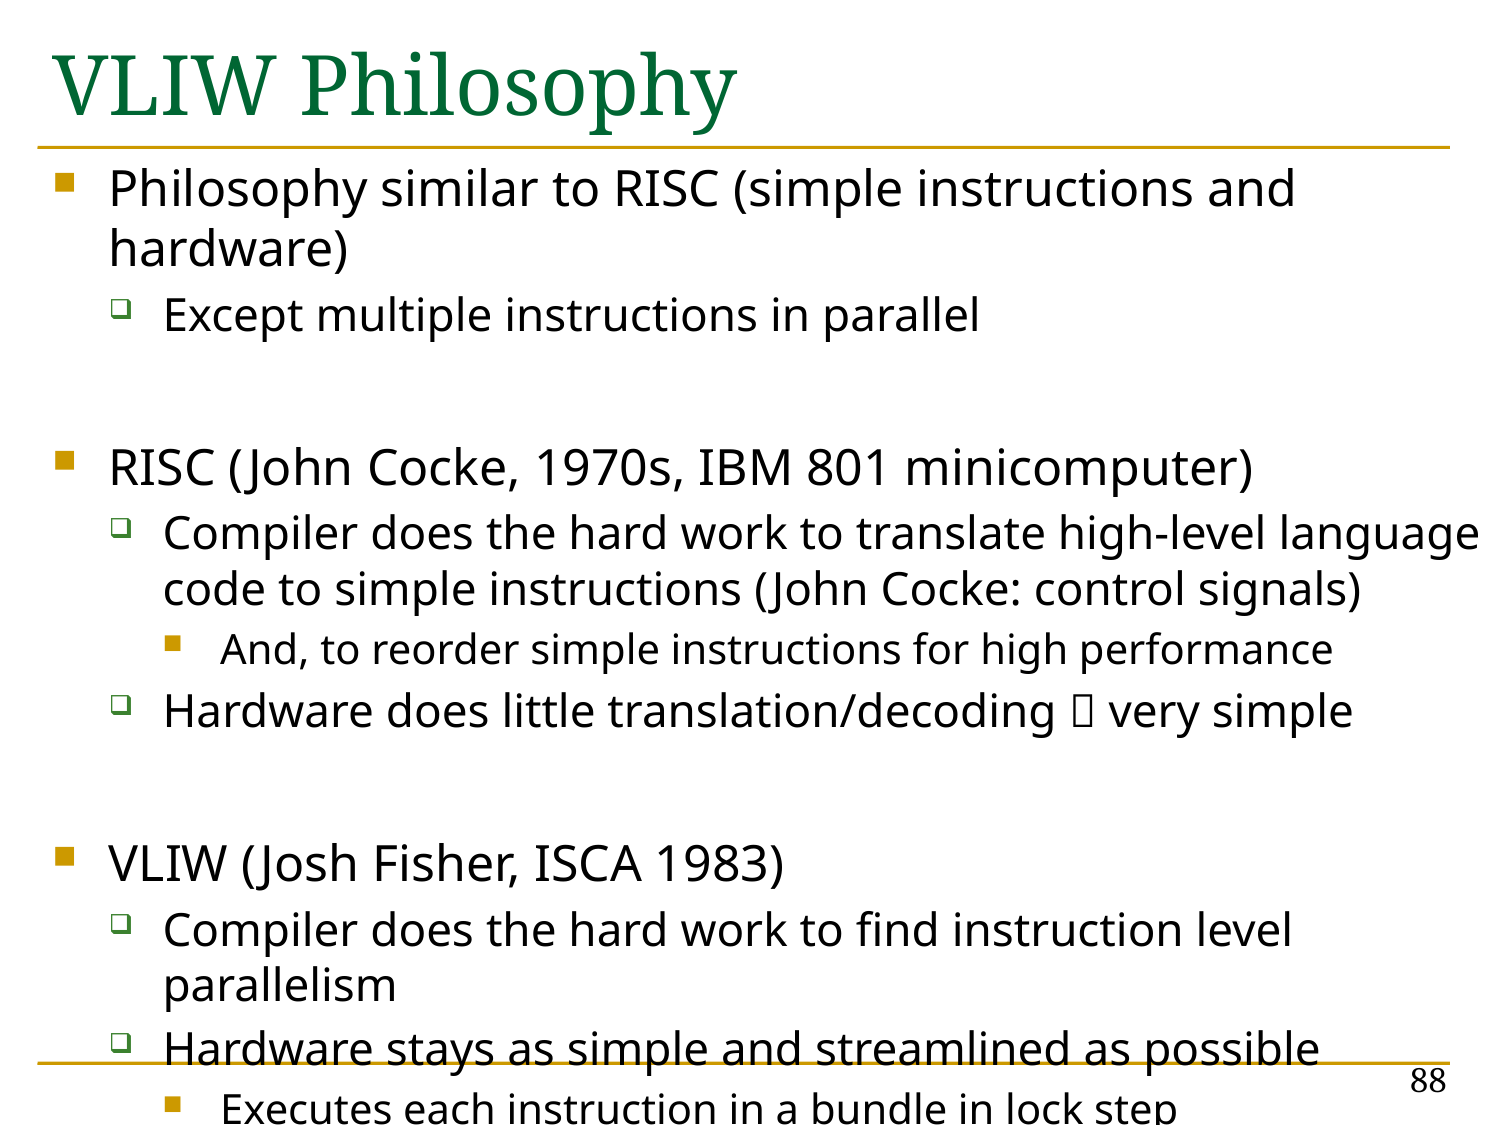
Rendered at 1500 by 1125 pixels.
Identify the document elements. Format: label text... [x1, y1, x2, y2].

slide_number 88 [1111, 1036, 1462, 1112]
list Philosophy similar to RISC (simple instructions and hardware) Except multiple instructions in parallel RISC (John Cocke, 1970s, IBM 801 minicomputer) Compiler does the hard work to translate high-level language code to simple instructions (John Cocke: control signals) And, to reorder simple instructions for high performance Hardware does little translation/decoding  very simple VLIW (Josh Fisher, ISCA 1983) Compiler does the hard work to find instruction level parallelism Hardware stays as simple and streamlined as possible Executes each instruction in a bundle in lock step Simple  higher frequency, easier to design [37, 148, 1500, 1001]
title VLIW Philosophy [37, 24, 1450, 148]
